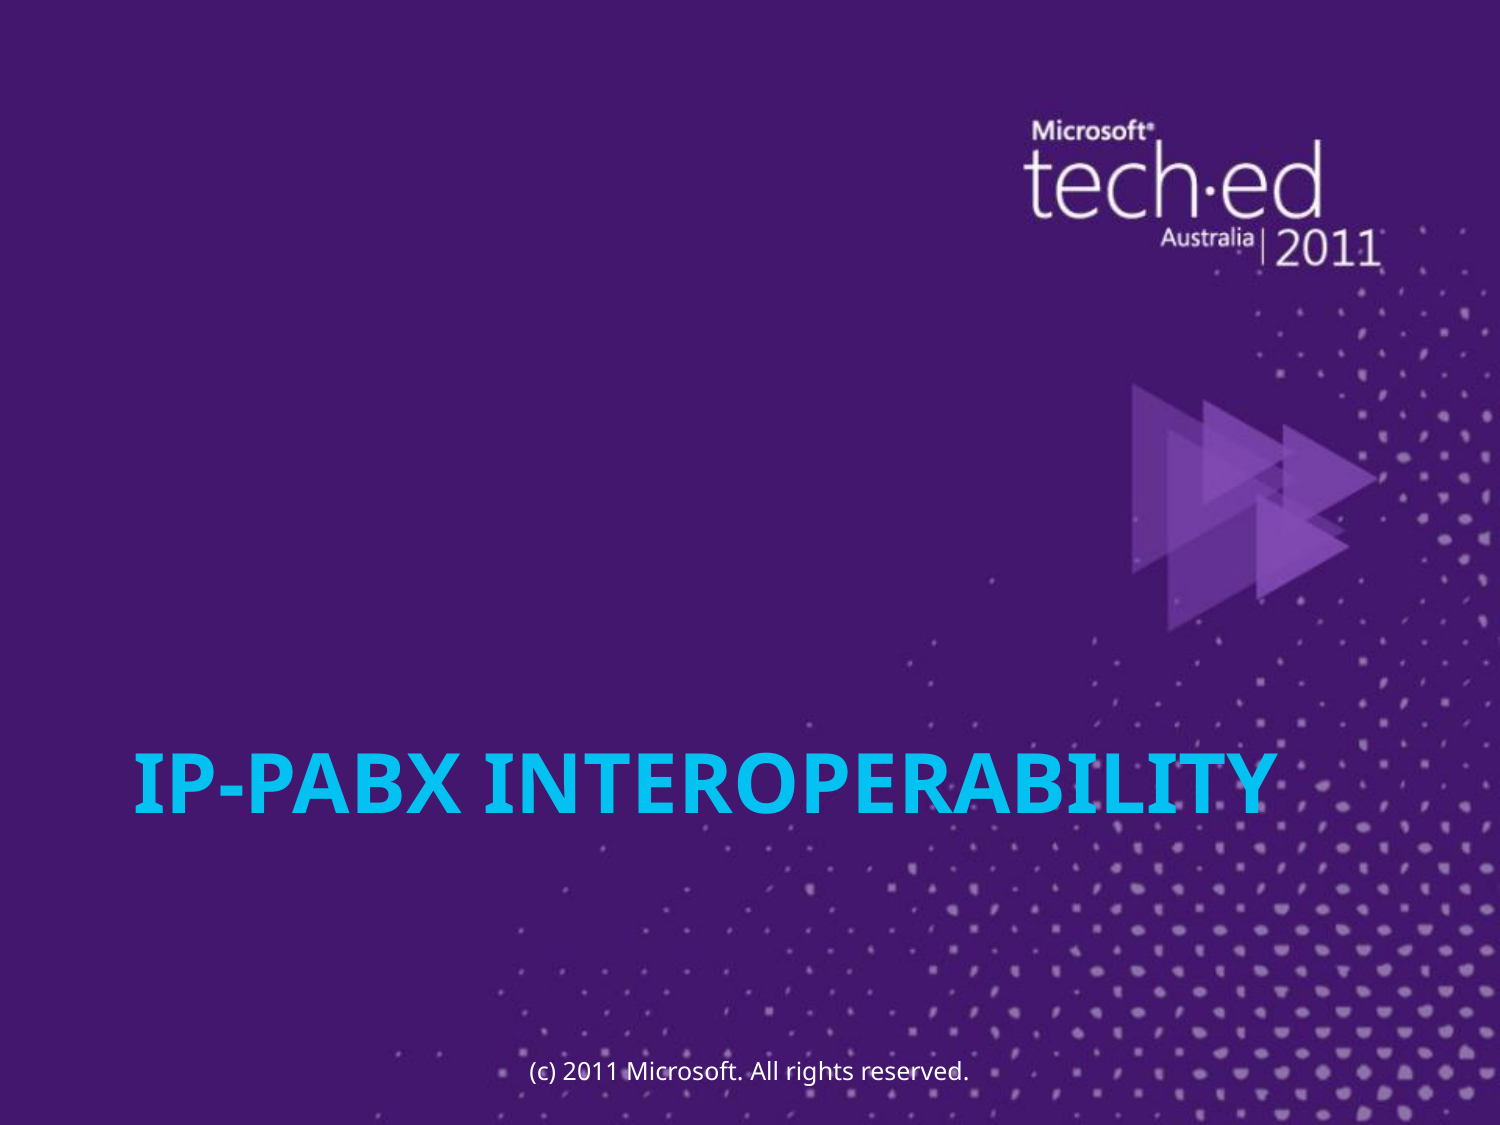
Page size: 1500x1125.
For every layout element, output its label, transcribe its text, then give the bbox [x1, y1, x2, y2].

title IP-PABX interoperability [118, 722, 1394, 947]
footer (c) 2011 Microsoft. All rights reserved. [512, 1042, 988, 1103]
picture [0, 0, 1500, 1125]
